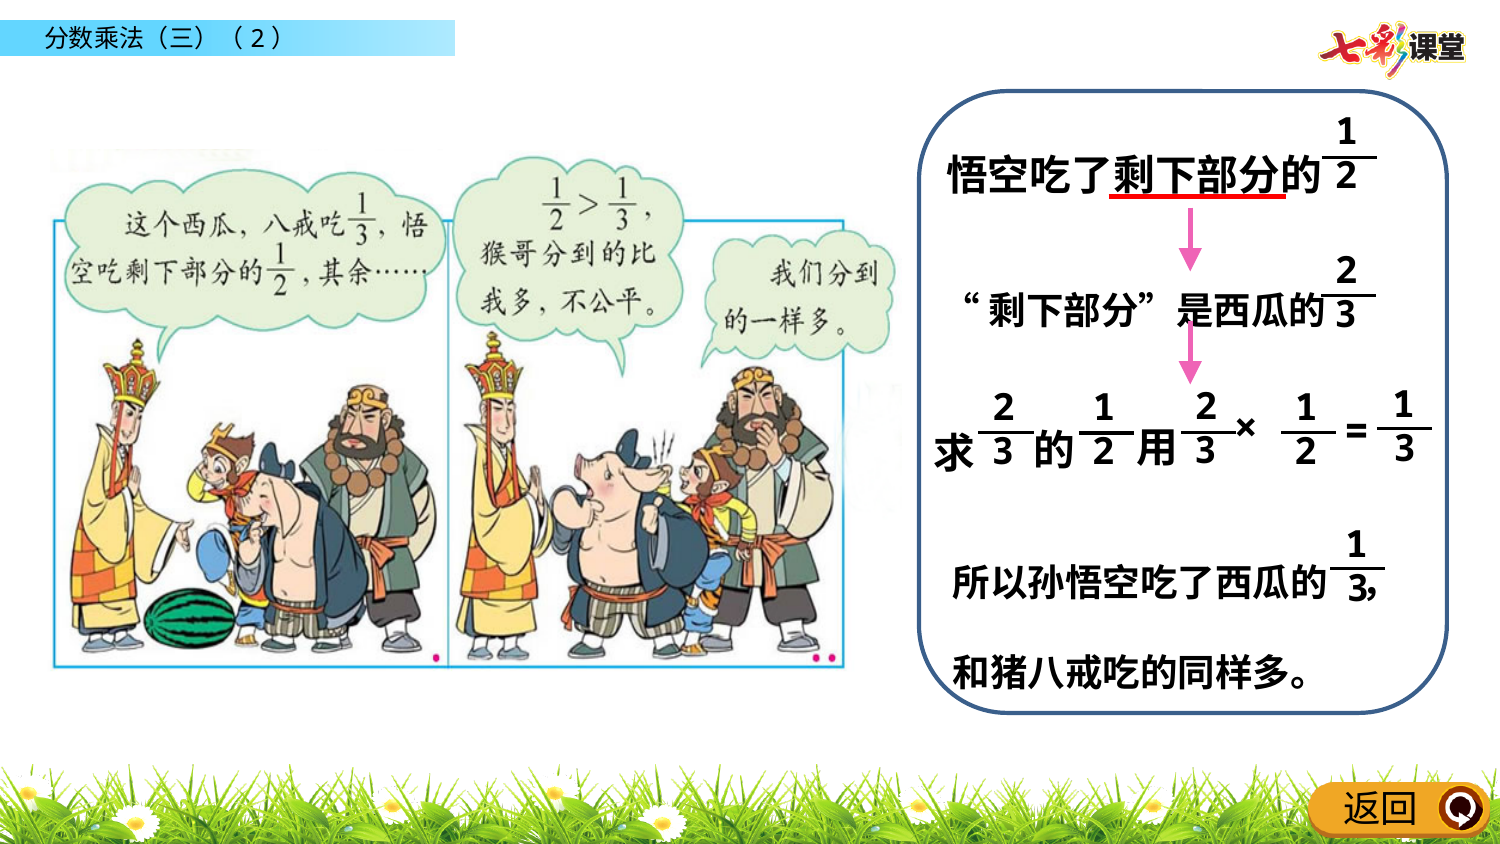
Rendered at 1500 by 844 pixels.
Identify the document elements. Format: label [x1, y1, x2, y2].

picture [0, 764, 1500, 844]
text_box [36, 149, 903, 678]
text_box [918, 363, 1433, 487]
text_box [937, 506, 1448, 704]
text_box [931, 90, 1400, 208]
text_box [916, 101, 1449, 675]
picture [1316, 20, 1468, 80]
text_box [927, 234, 1396, 344]
